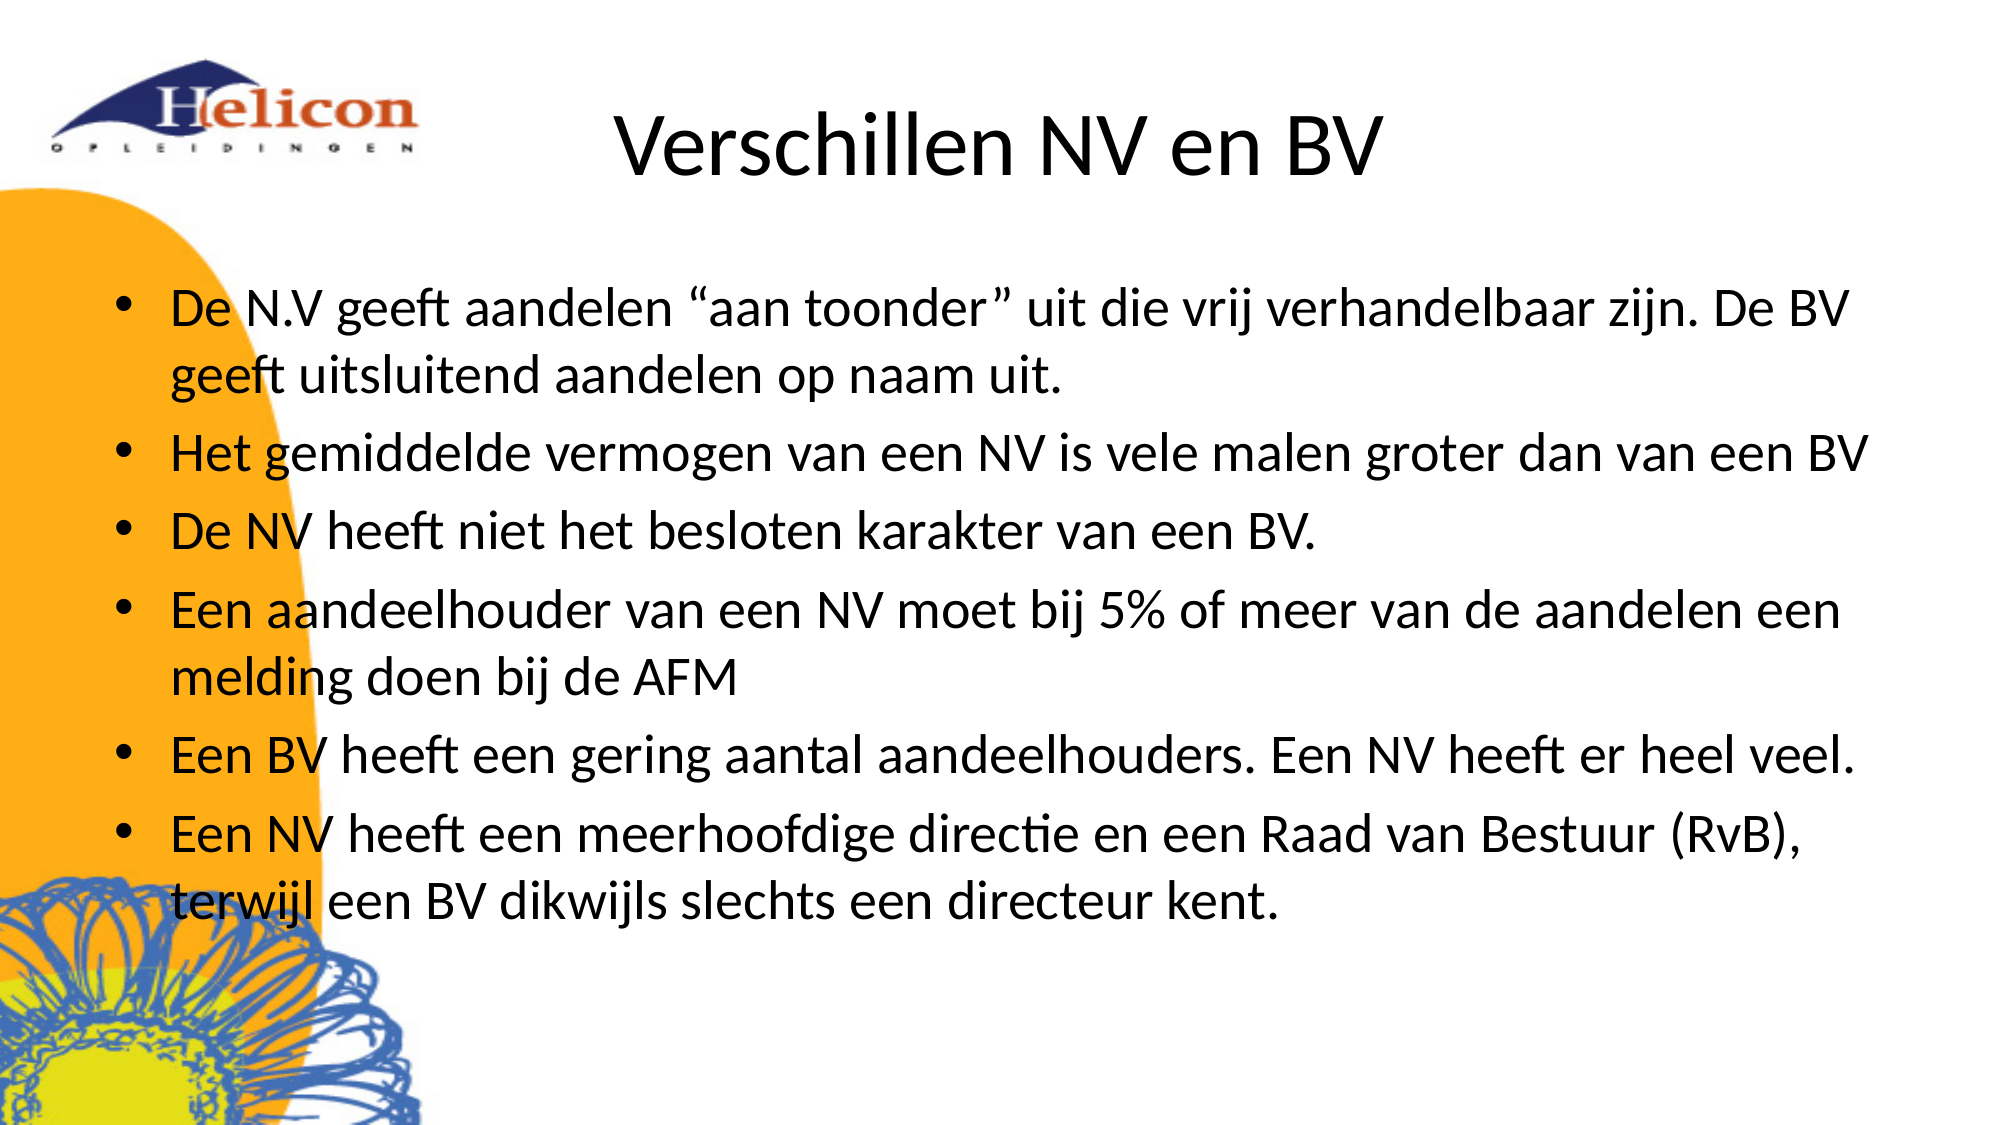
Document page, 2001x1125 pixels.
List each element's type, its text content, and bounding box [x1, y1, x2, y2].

title Verschillen NV en BV [99, 45, 1900, 233]
picture [0, 0, 2001, 1125]
list De N.V geeft aandelen “aan toonder” uit die vrij verhandelbaar zijn. De BV geeft uitsluitend aandelen op naam uit. Het gemiddelde vermogen van een NV is vele malen groter dan van een BV De NV heeft niet het besloten karakter van een BV. Een aandeelhouder van een NV moet bij 5% of meer van de aandelen een melding doen bij de AFM Een BV heeft een gering aantal aandeelhouders. Een NV heeft er heel veel. Een NV heeft een meerhoofdige directie en een Raad van Bestuur (RvB), terwijl een BV dikwijls slechts een directeur kent. [99, 262, 1900, 1005]
